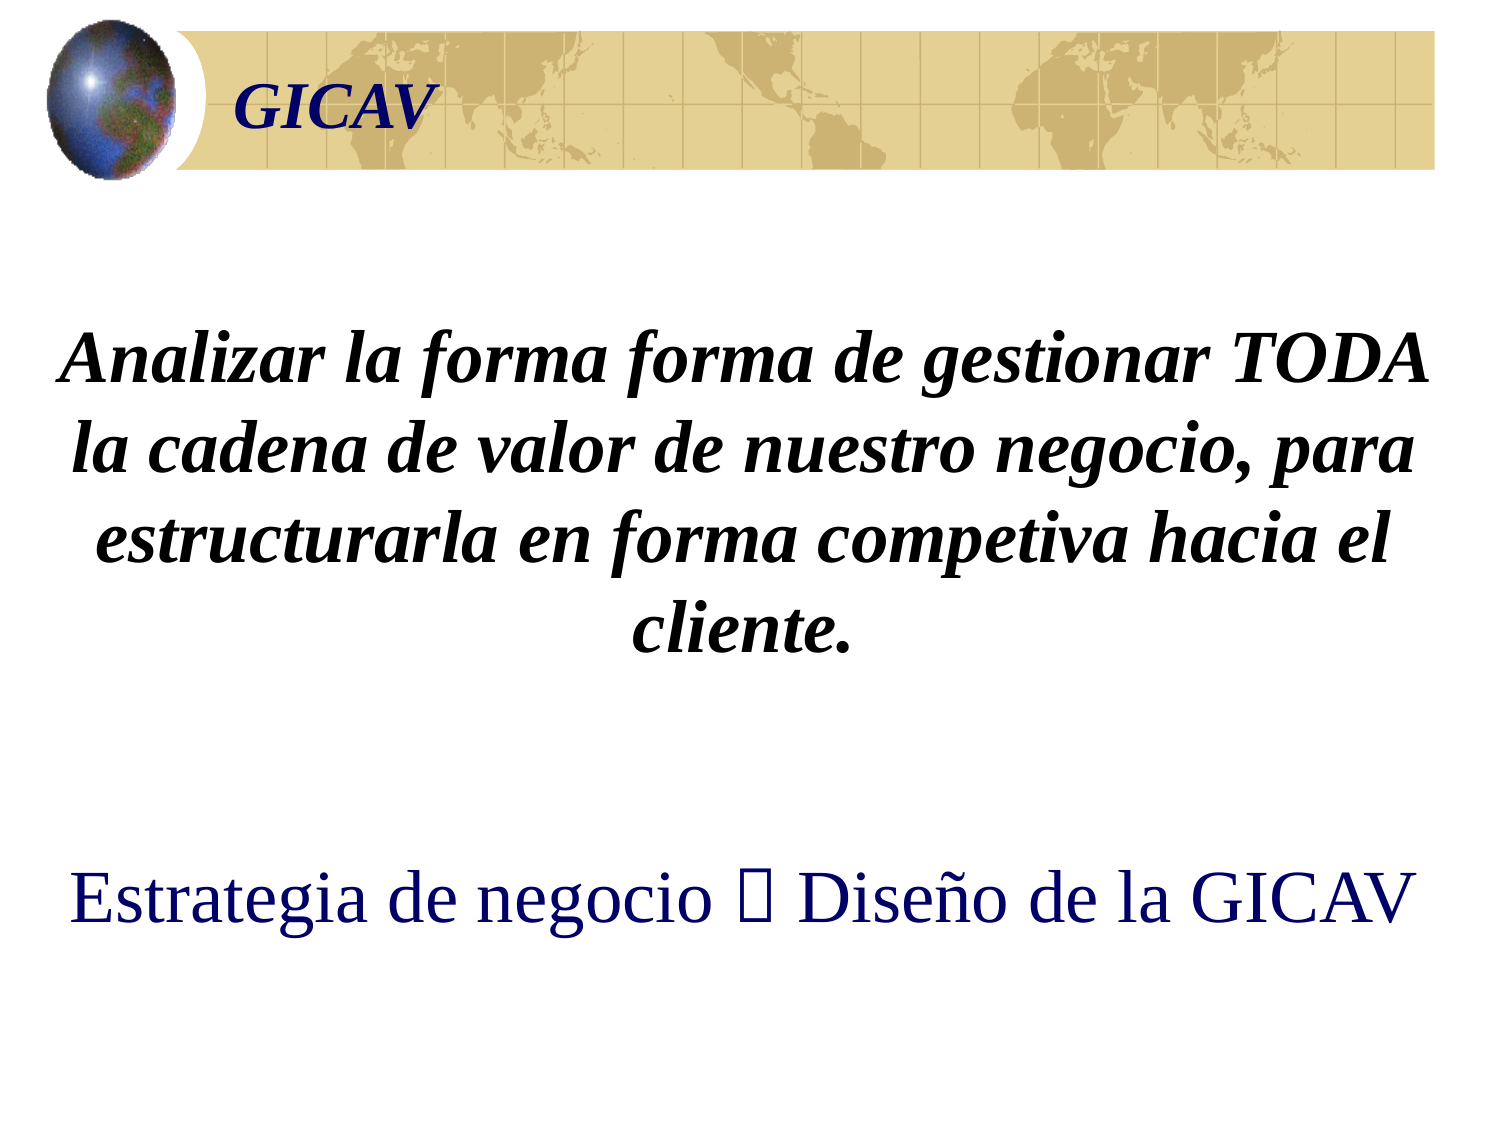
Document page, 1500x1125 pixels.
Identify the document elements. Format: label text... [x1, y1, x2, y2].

title GICAV [218, 77, 1448, 126]
picture [42, 14, 190, 185]
text_box Analizar la forma forma de gestionar TODA la cadena de valor de nuestro negocio, para estructurarla en forma competiva hacia el cliente. Estrategia de negocio  Diseño de la GICAV [29, 299, 1459, 945]
